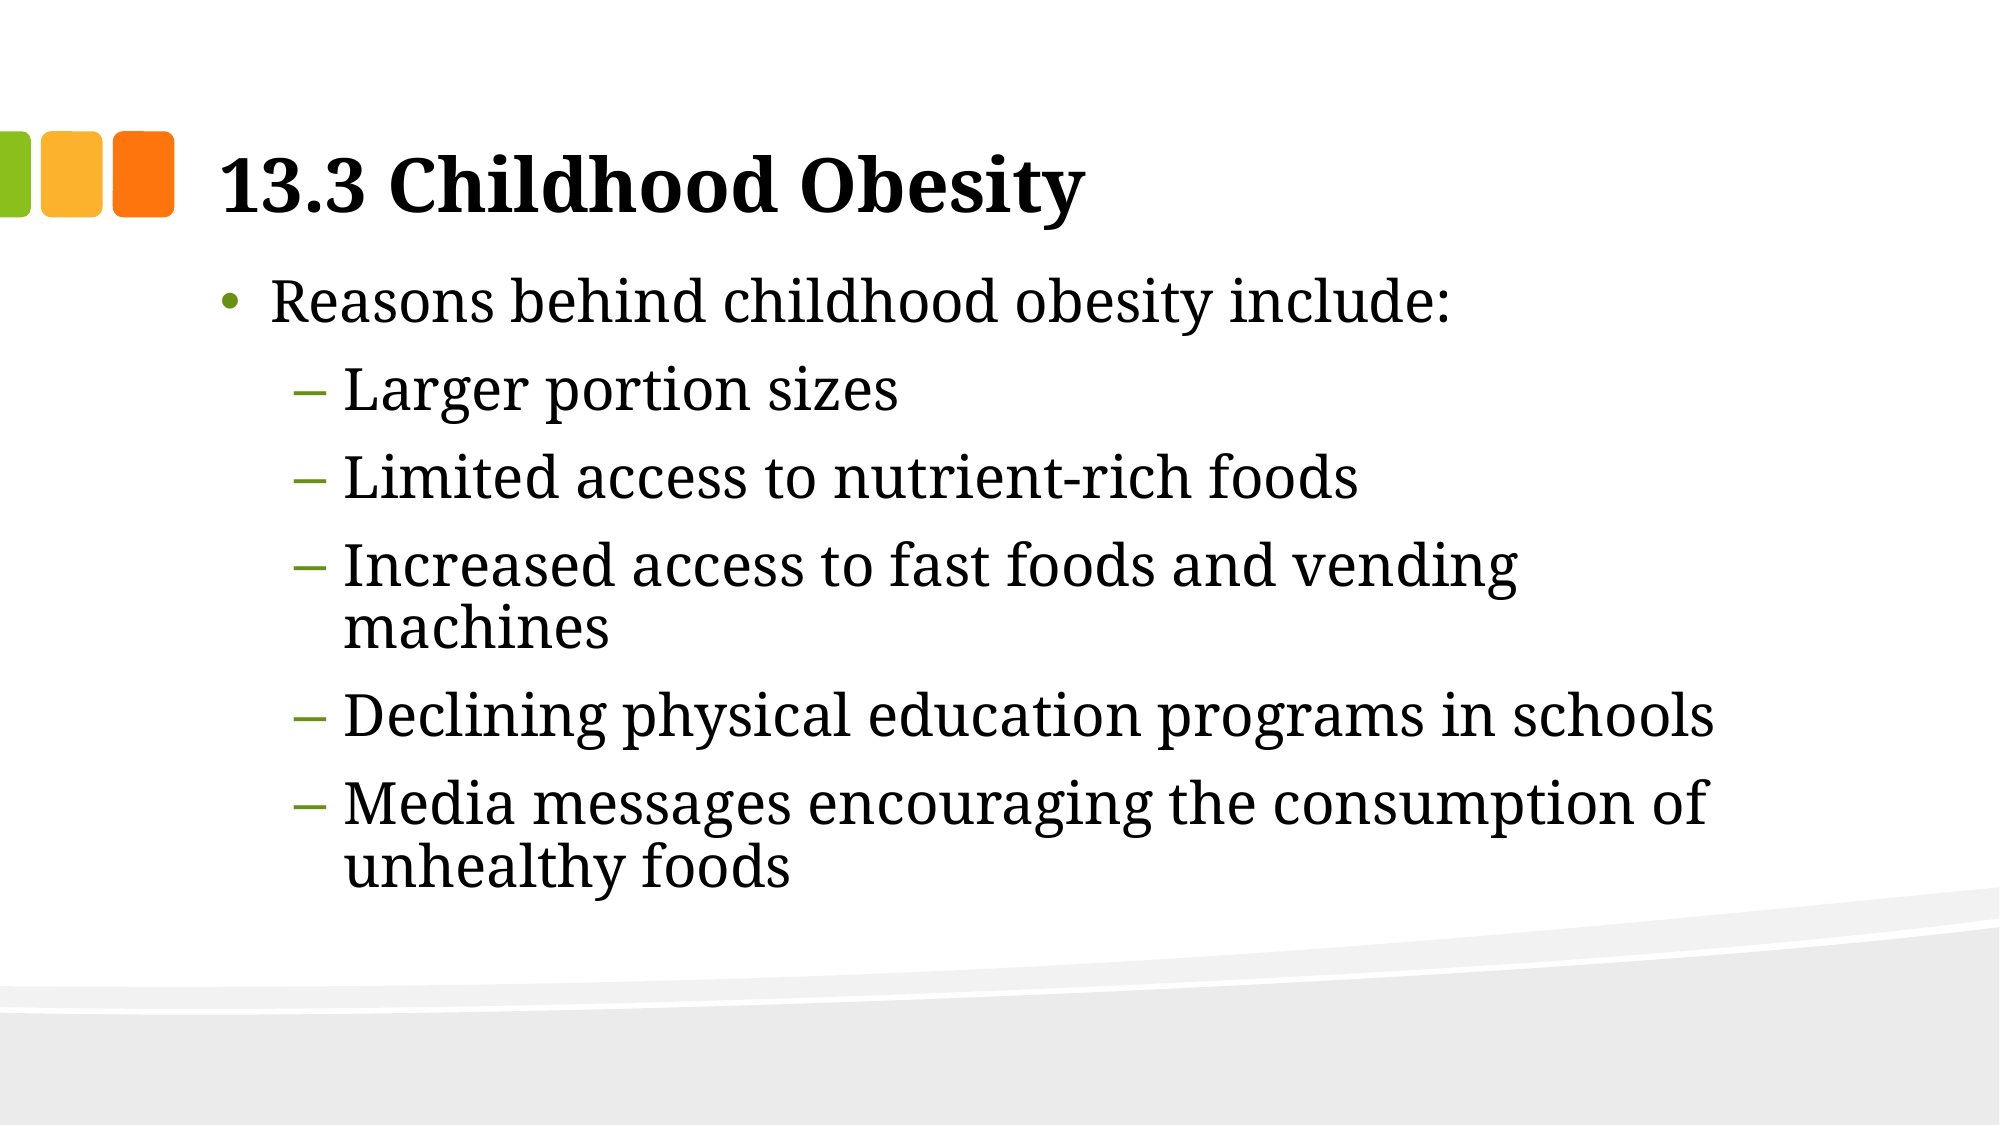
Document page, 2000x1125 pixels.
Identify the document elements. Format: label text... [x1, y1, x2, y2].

title 13.3 Childhood Obesity [199, 24, 1800, 238]
list Reasons behind childhood obesity include: Larger portion sizes Limited access to nutrient-rich foods Increased access to fast foods and vending machines Declining physical education programs in schools Media messages encouraging the consumption of unhealthy foods [199, 262, 1800, 1013]
